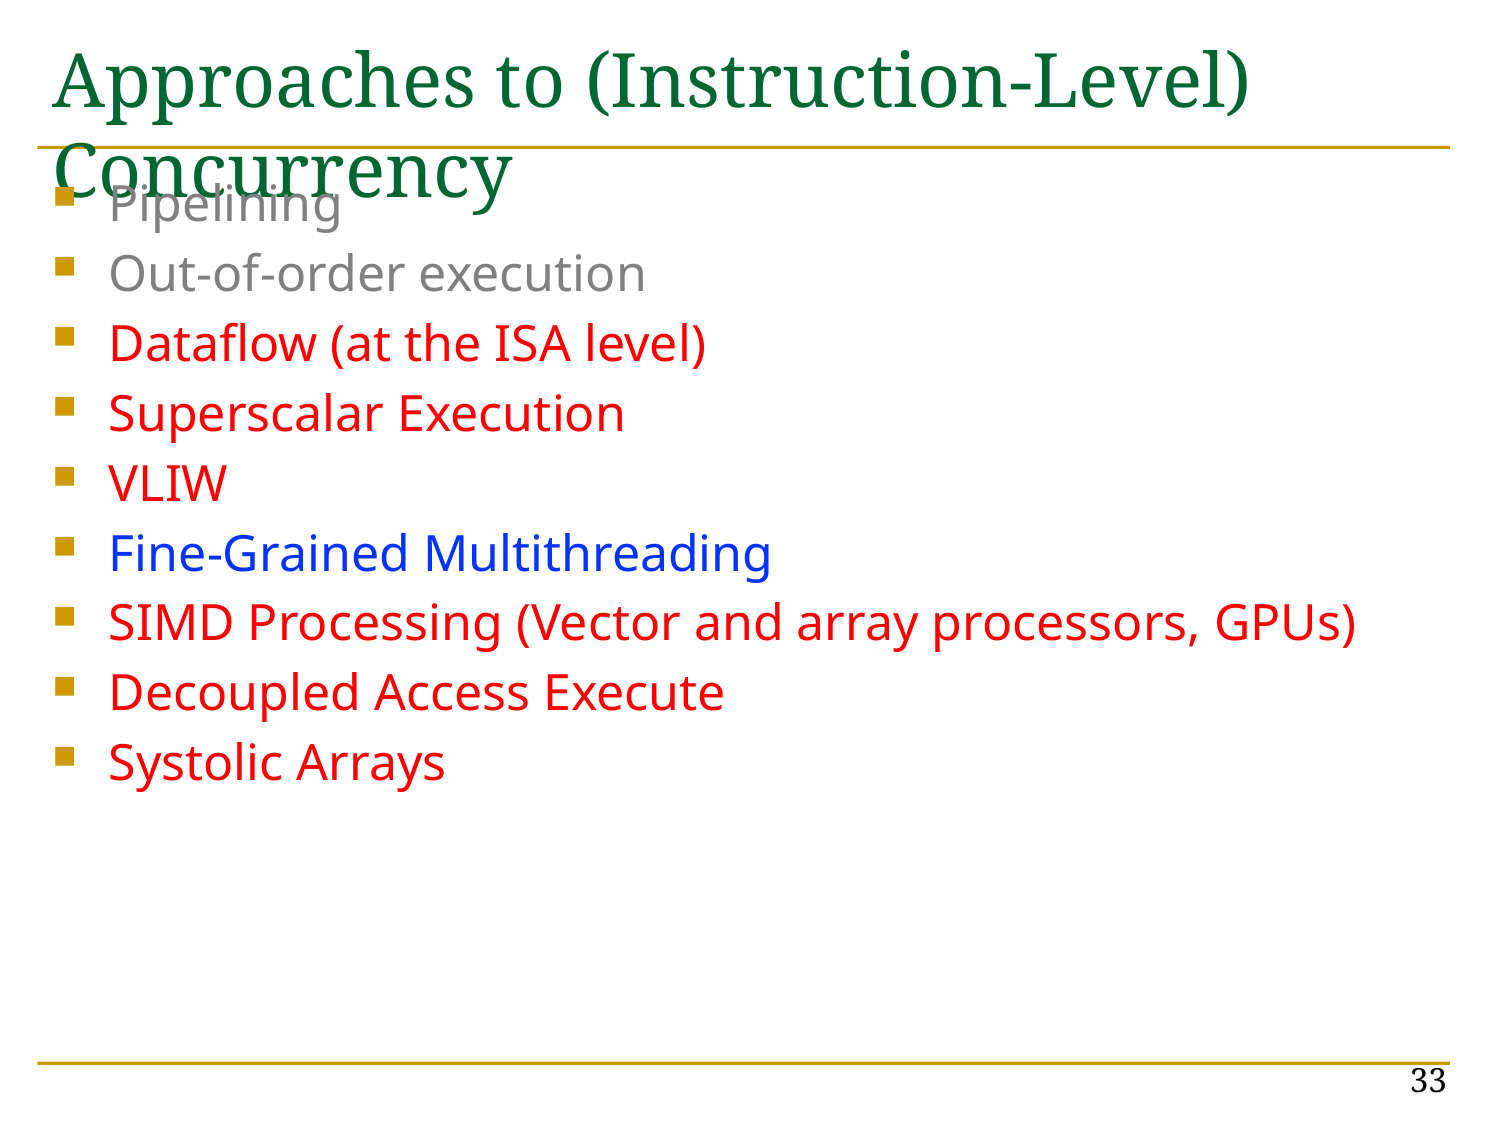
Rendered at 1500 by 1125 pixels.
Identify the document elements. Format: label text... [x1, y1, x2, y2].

list Pipelining Out-of-order execution Dataflow (at the ISA level) Superscalar Execution VLIW Fine-Grained Multithreading SIMD Processing (Vector and array processors, GPUs) Decoupled Access Execute Systolic Arrays [37, 163, 1450, 1016]
title Approaches to (Instruction-Level) Concurrency [37, 24, 1500, 200]
slide_number 33 [1111, 1036, 1462, 1112]
